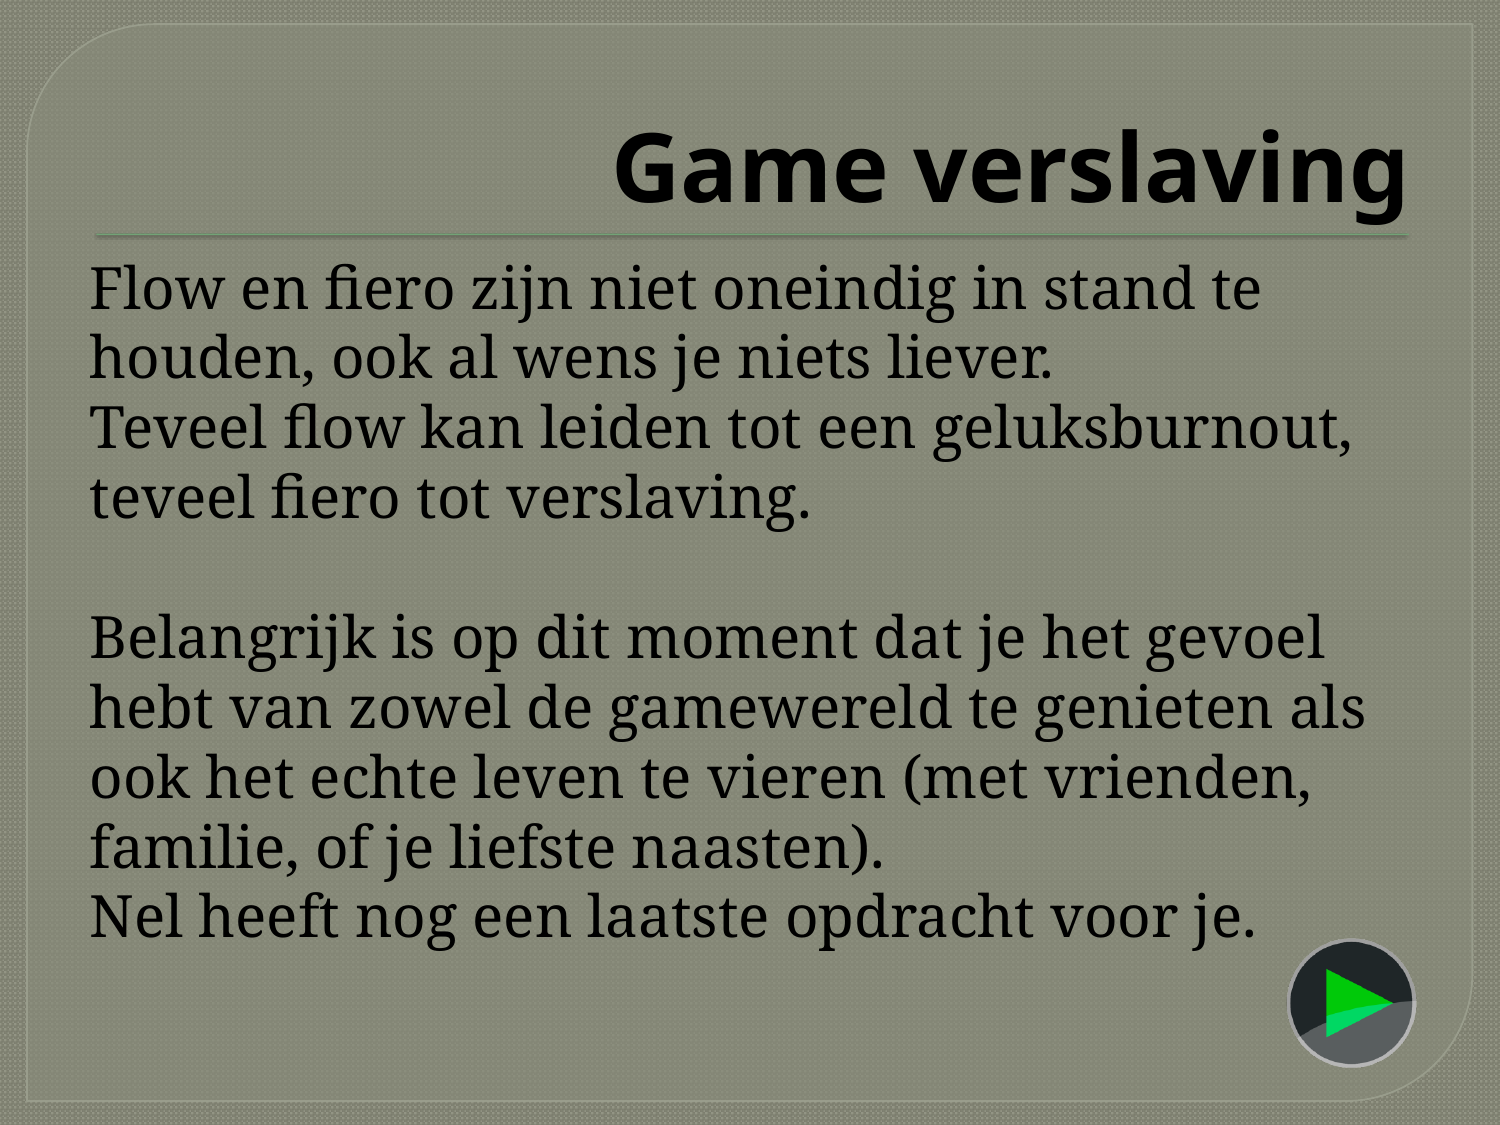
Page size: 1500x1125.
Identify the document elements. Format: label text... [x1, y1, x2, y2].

title Game verslaving [75, 41, 1425, 230]
picture [1269, 920, 1434, 1085]
list Flow en fiero zijn niet oneindig in stand te houden, ook al wens je niets liever. Teveel flow kan leiden tot een geluksburnout, teveel fiero tot verslaving. Belangrijk is op dit moment dat je het gevoel hebt van zowel de gamewereld te genieten als ook het echte leven te vieren (met vrienden, familie, of je liefste naasten). Nel heeft nog een laatste opdracht voor je. [75, 243, 1436, 1106]
